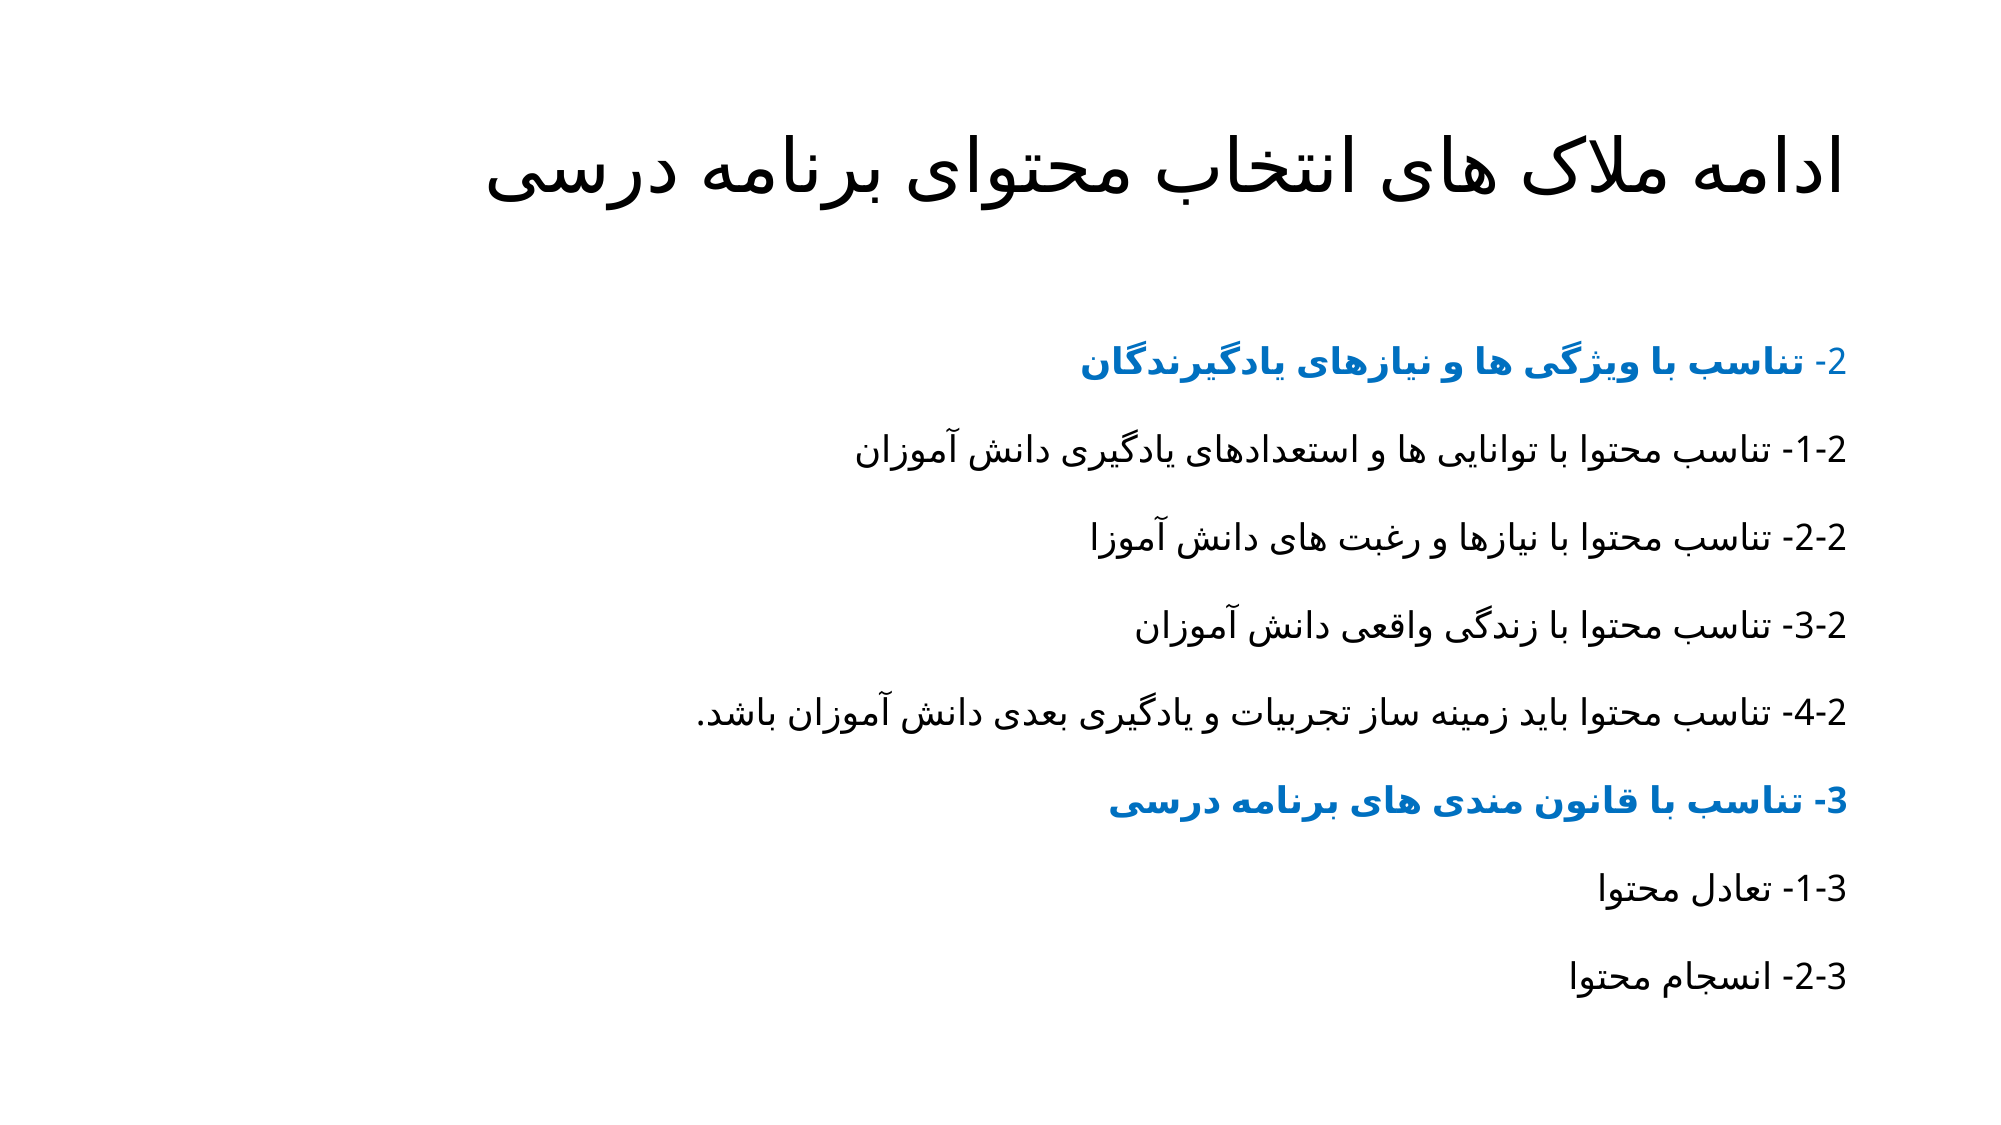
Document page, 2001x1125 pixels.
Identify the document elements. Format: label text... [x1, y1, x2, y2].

list 2- تناسب با ویژگی ها و نیازهای یادگیرندگان 1-2- تناسب محتوا با توانایی ها و استعدادهای یادگیری دانش آموزان 2-2- تناسب محتوا با نیازها و رغبت های دانش آموزا 3-2- تناسب محتوا با زندگی واقعی دانش آموزان 4-2- تناسب محتوا باید زمینه ساز تجربیات و یادگیری بعدی دانش آموزان باشد. 3- تناسب با قانون مندی های برنامه درسی 1-3- تعادل محتوا 2-3- انسجام محتوا [137, 299, 1863, 1014]
title ادامه ملاک های انتخاب محتوای برنامه درسی [137, 59, 1863, 278]
